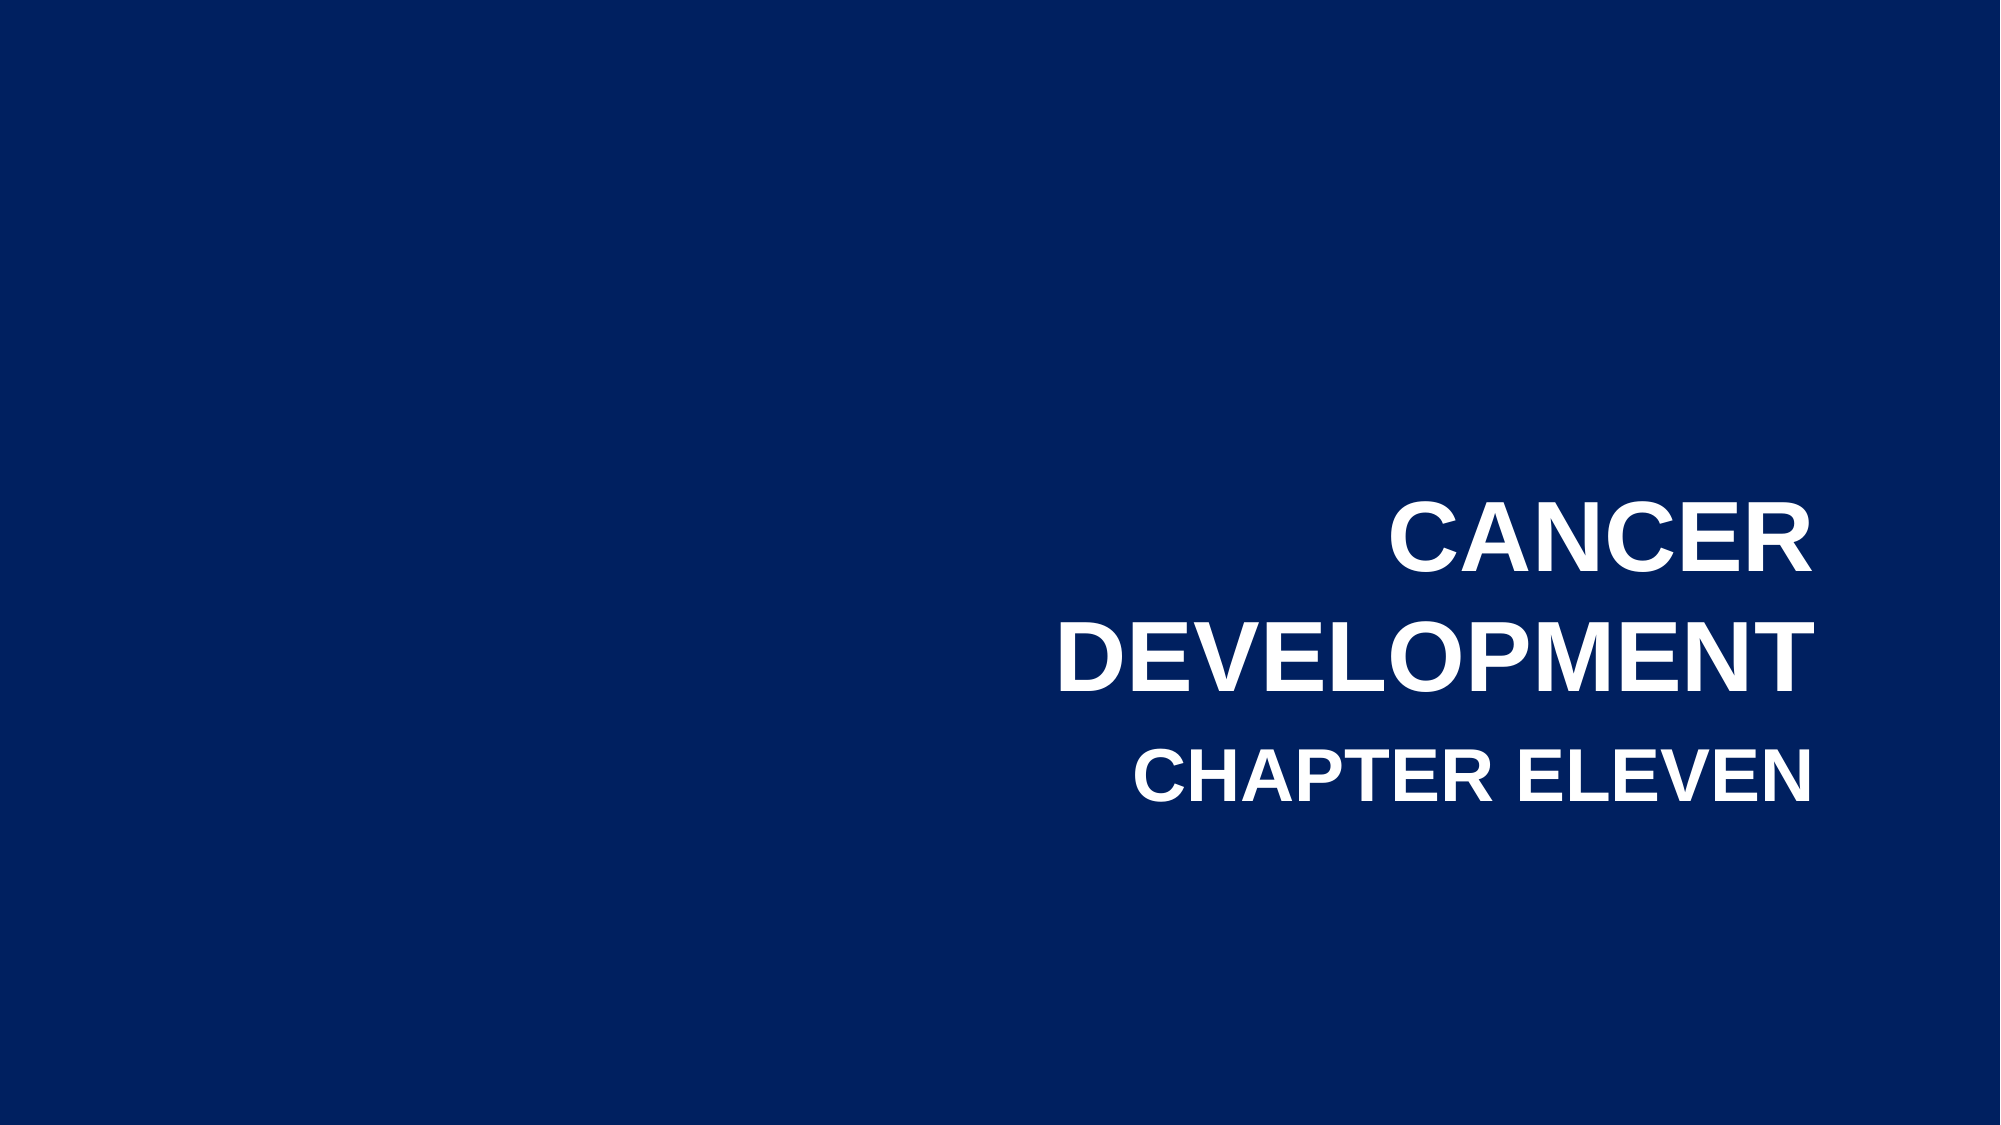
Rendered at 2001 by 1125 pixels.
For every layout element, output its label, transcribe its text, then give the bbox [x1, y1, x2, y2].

subtitle CHAPTER eleven [650, 719, 1831, 950]
title Cancer Development [650, 322, 1831, 719]
